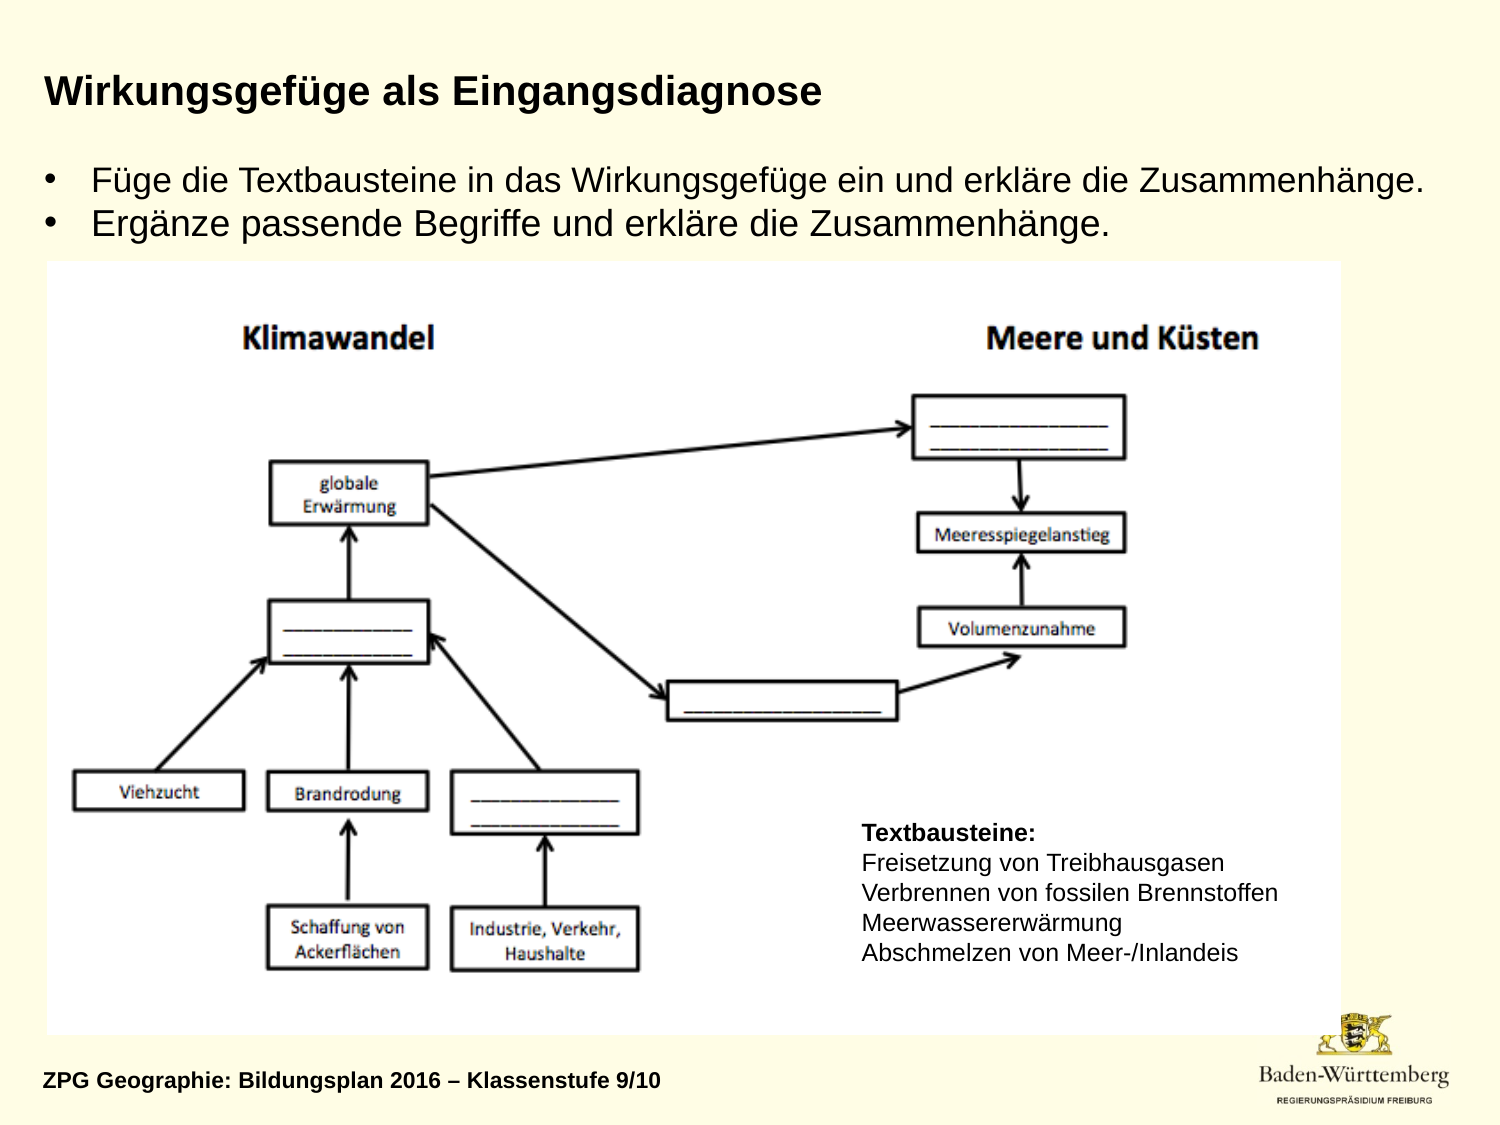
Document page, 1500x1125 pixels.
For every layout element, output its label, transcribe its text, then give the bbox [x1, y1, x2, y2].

picture [46, 261, 1451, 1106]
text_box Wirkungsgefüge als Eingangsdiagnose Füge die Textbausteine in das Wirkungsgefüge ein und erkläre die Zusammenhänge. Ergänze passende Begriffe und erkläre die Zusammenhänge. [29, 56, 1477, 252]
